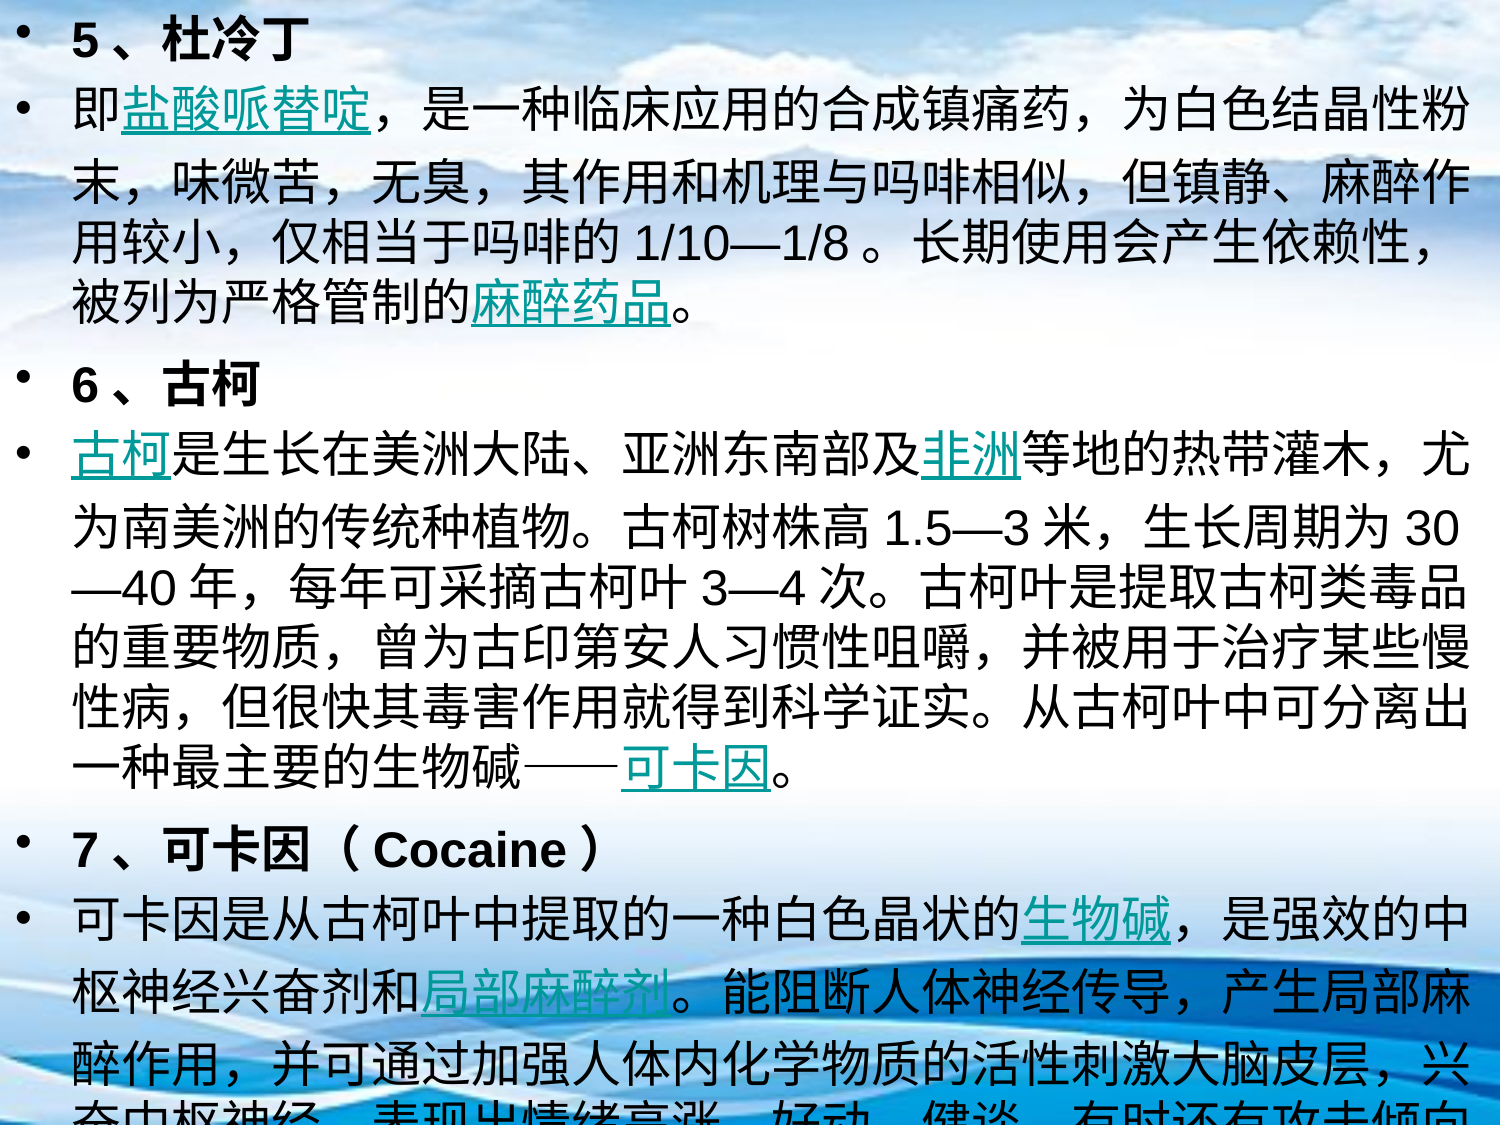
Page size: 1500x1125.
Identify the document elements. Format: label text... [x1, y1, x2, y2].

list 5、杜冷丁 即盐酸哌替啶，是一种临床应用的合成镇痛药，为白色结晶性粉末，味微苦，无臭，其作用和机理与吗啡相似，但镇静、麻醉作用较小，仅相当于吗啡的1/10—1/8。长期使用会产生依赖性，被列为严格管制的麻醉药品。 6、古柯 古柯是生长在美洲大陆、亚洲东南部及非洲等地的热带灌木，尤为南美洲的传统种植物。古柯树株高1.5—3米，生长周期为30—40年，每年可采摘古柯叶3—4次。古柯叶是提取古柯类毒品的重要物质，曾为古印第安人习惯性咀嚼，并被用于治疗某些慢性病，但很快其毒害作用就得到科学证实。从古柯叶中可分离出一种最主要的生物碱——可卡因。 7、可卡因（Cocaine） 可卡因是从古柯叶中提取的一种白色晶状的生物碱，是强效的中枢神经兴奋剂和局部麻醉剂。能阻断人体神经传导，产生局部麻醉作用，并可通过加强人体内化学物质的活性刺激大脑皮层，兴奋中枢神经，表现出情绪高涨、好动、健谈，有时还有攻击倾向 [0, 0, 1500, 1125]
